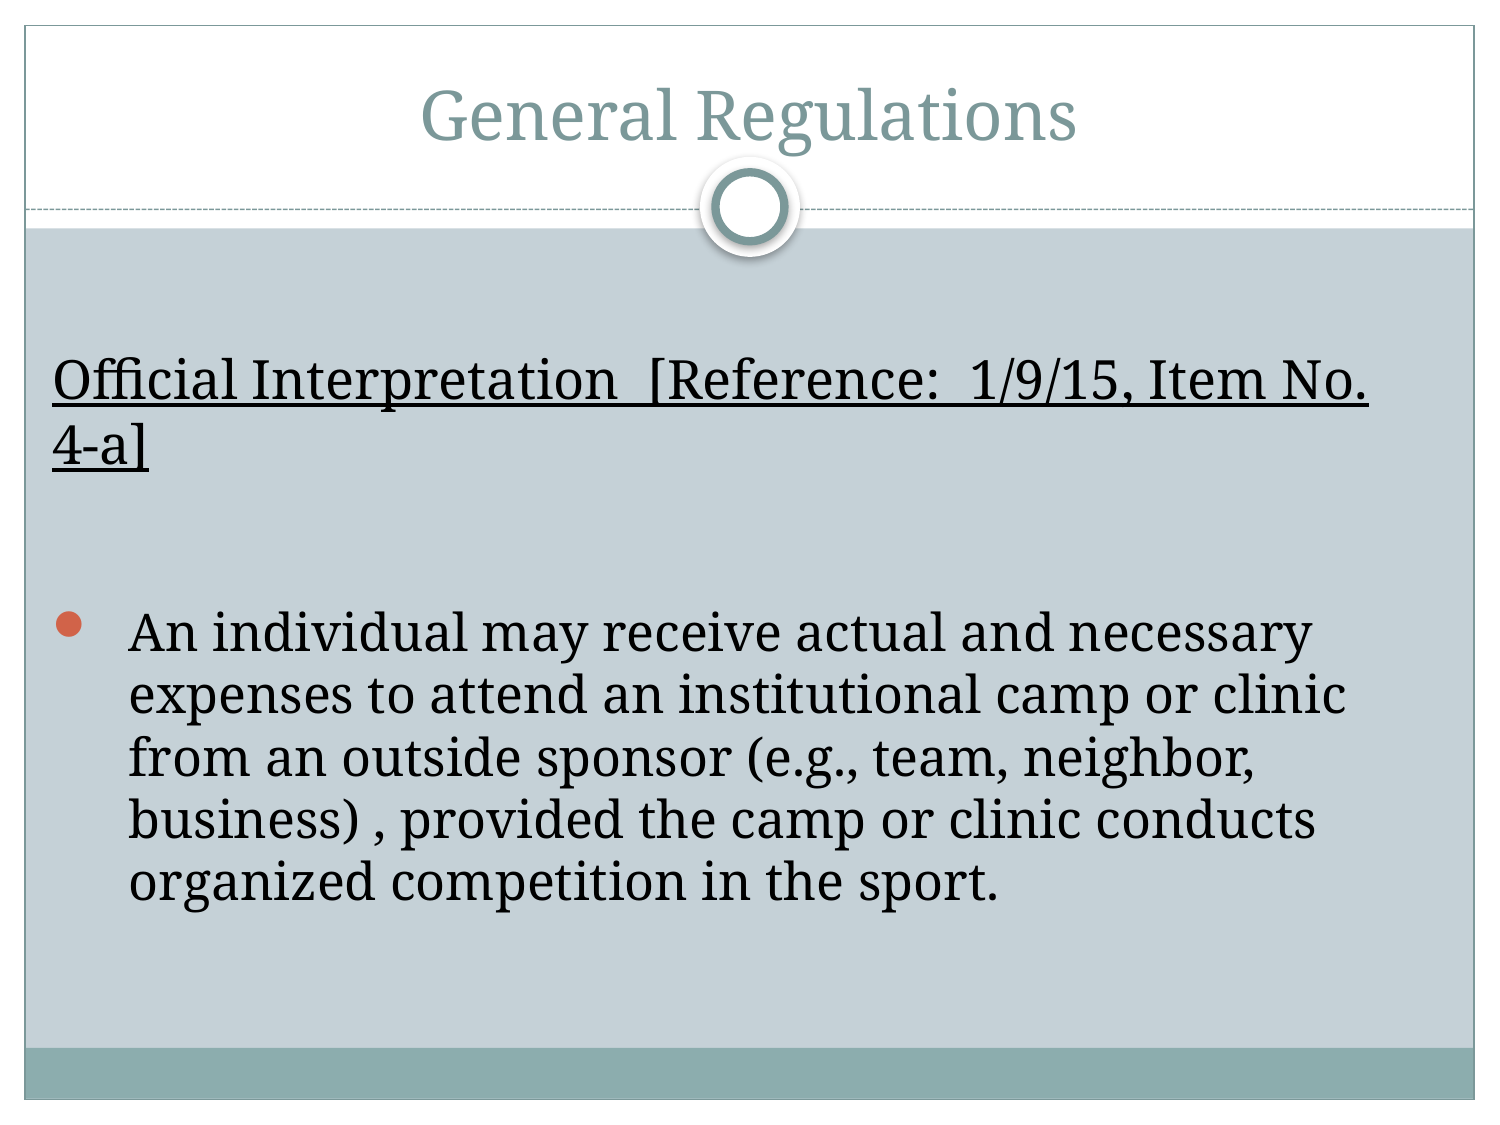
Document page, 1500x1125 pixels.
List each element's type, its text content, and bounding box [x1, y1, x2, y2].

list Official Interpretation [Reference: 1/9/15, Item No. 4-a] An individual may receive actual and necessary expenses to attend an institutional camp or clinic from an outside sponsor (e.g., team, neighbor, business) , provided the camp or clinic conducts organized competition in the sport. [37, 337, 1438, 975]
title General Regulations [49, 37, 1450, 162]
